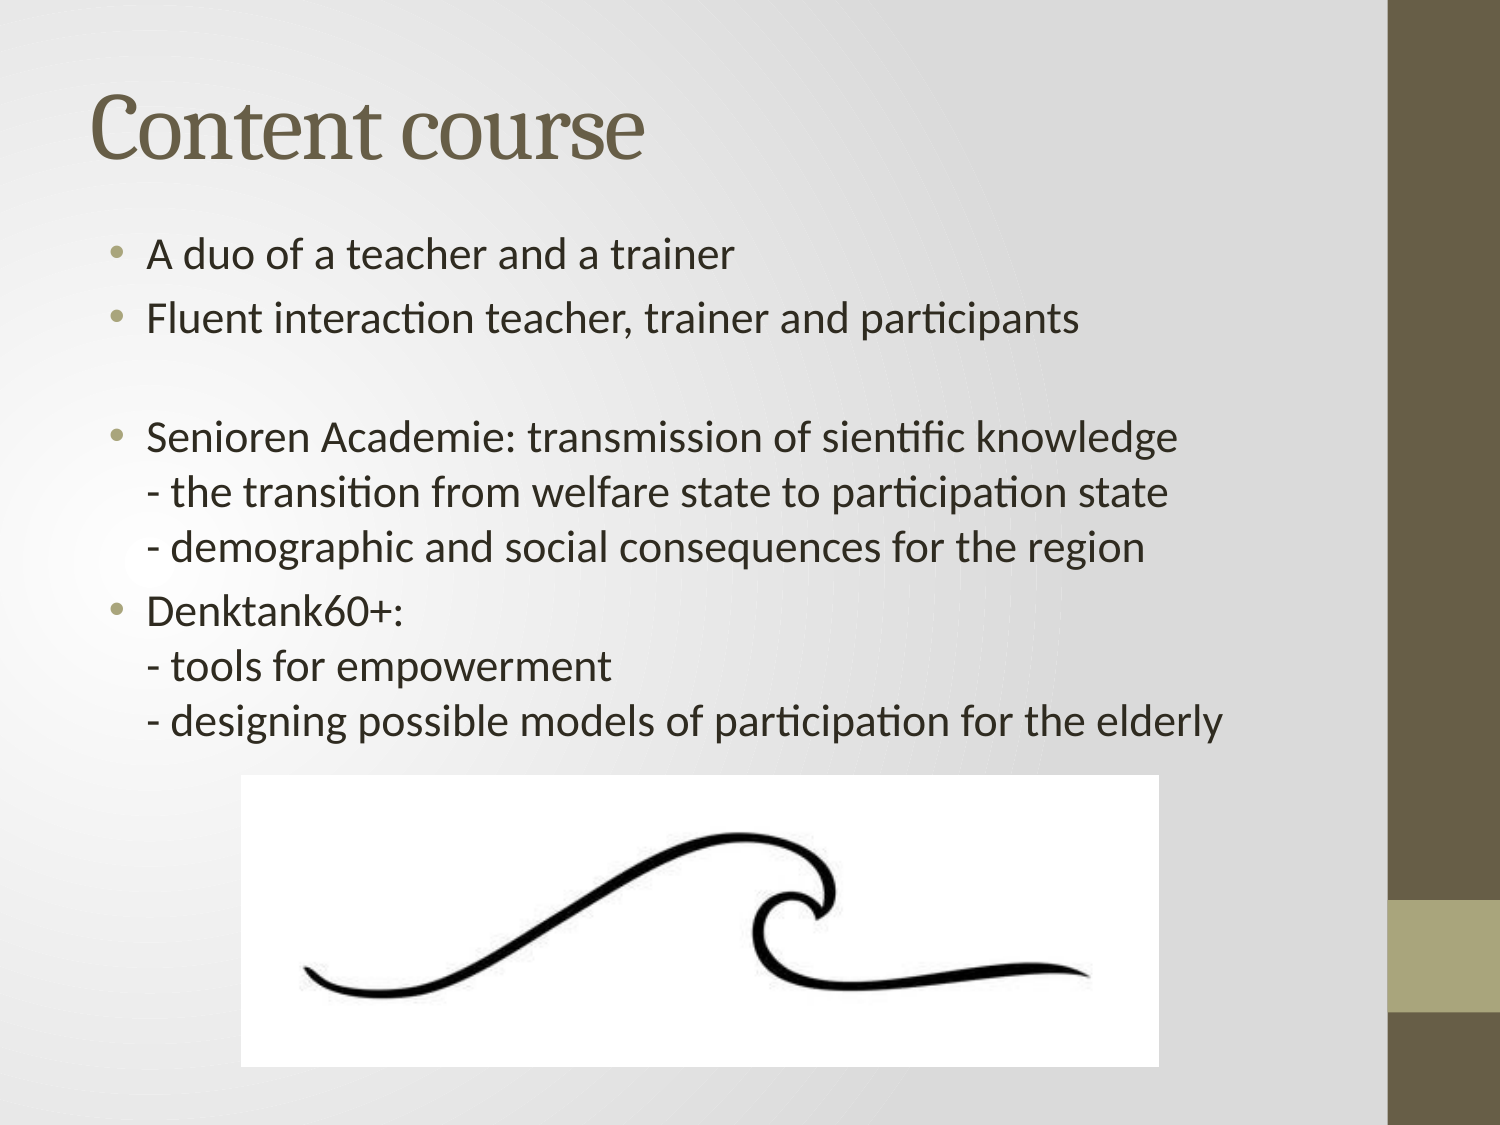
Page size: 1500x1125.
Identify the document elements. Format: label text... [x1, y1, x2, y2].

title Content course [75, 45, 1325, 197]
picture [241, 774, 1159, 1068]
list A duo of a teacher and a trainer Fluent interaction teacher, trainer and participants Senioren Academie: transmission of sientific knowledge - the transition from welfare state to participation state - demographic and social consequences for the region Denktank60+: - tools for empowerment - designing possible models of participation for the elderly [75, 216, 1325, 1050]
